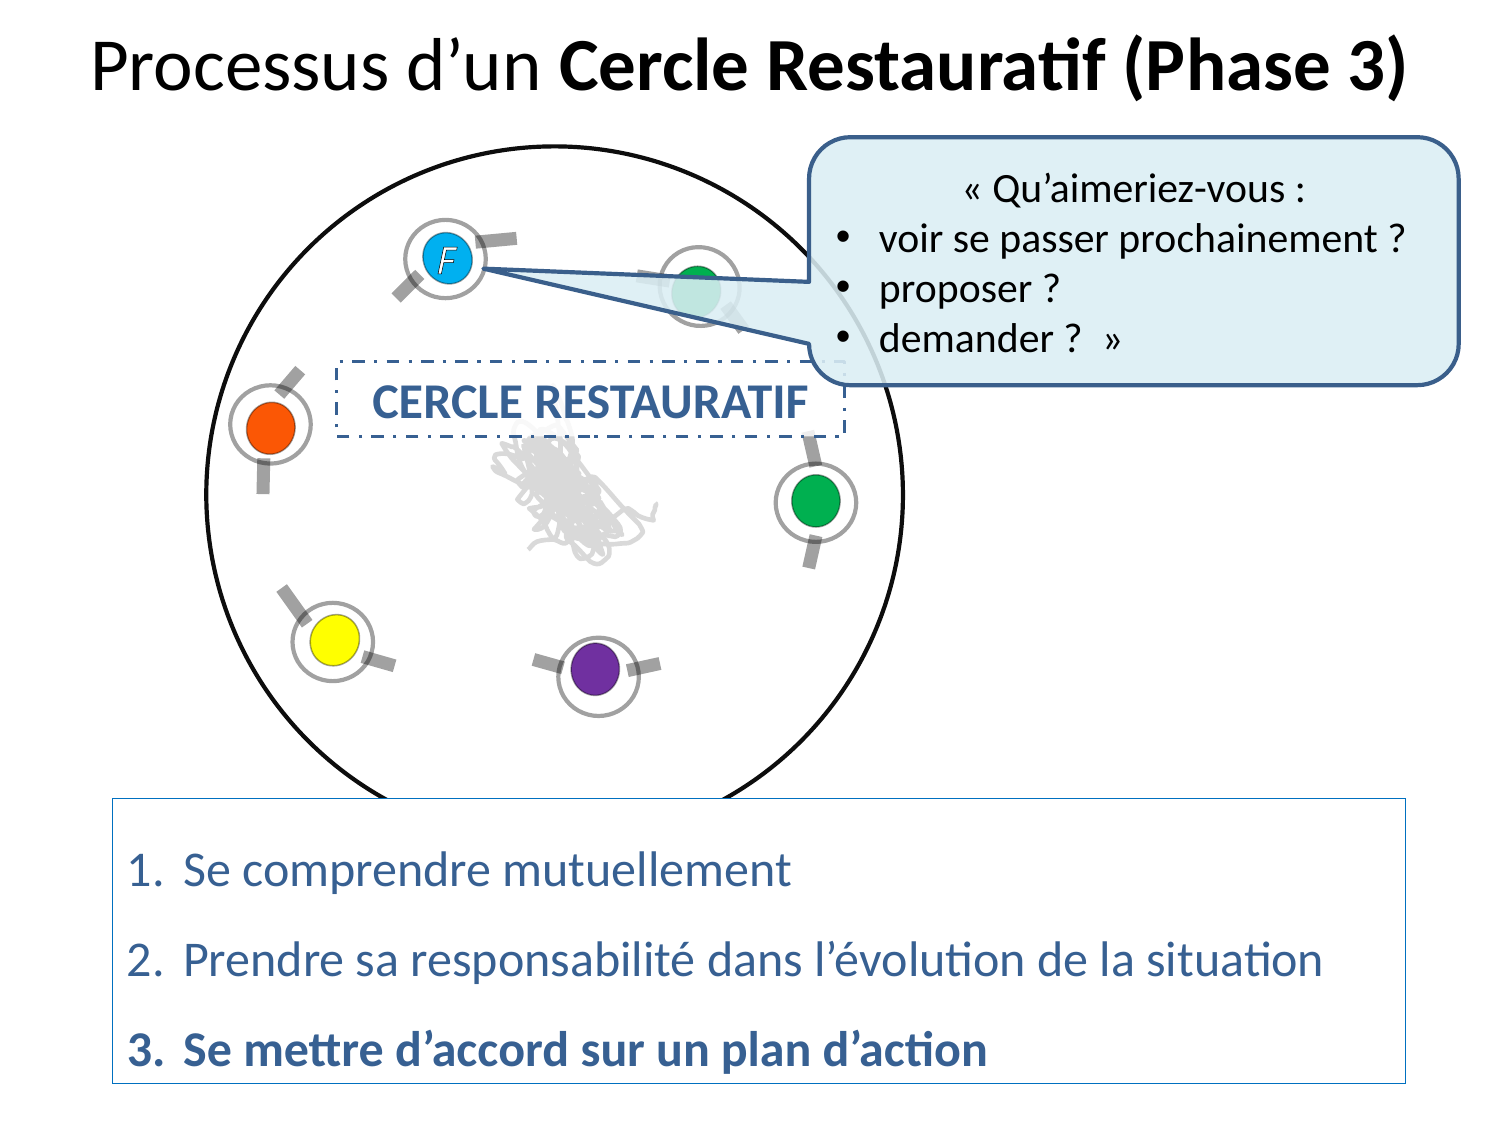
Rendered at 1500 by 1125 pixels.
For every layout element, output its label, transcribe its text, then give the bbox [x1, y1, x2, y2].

text_box [339, 144, 770, 218]
text_box [290, 725, 819, 798]
text_box [204, 378, 224, 611]
text_box « Qu’aimeriez-vous : voir se passer prochainement ? proposer ? demander ? » [806, 135, 1461, 388]
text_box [229, 219, 857, 717]
text_box [861, 388, 906, 665]
title Processus d’un Cercle Restauratif (Phase 3) [0, 19, 1500, 103]
text_box Se comprendre mutuellement Prendre sa responsabilité dans l’évolution de la situation Se mettre d’accord sur un plan d’action [112, 798, 1406, 1084]
